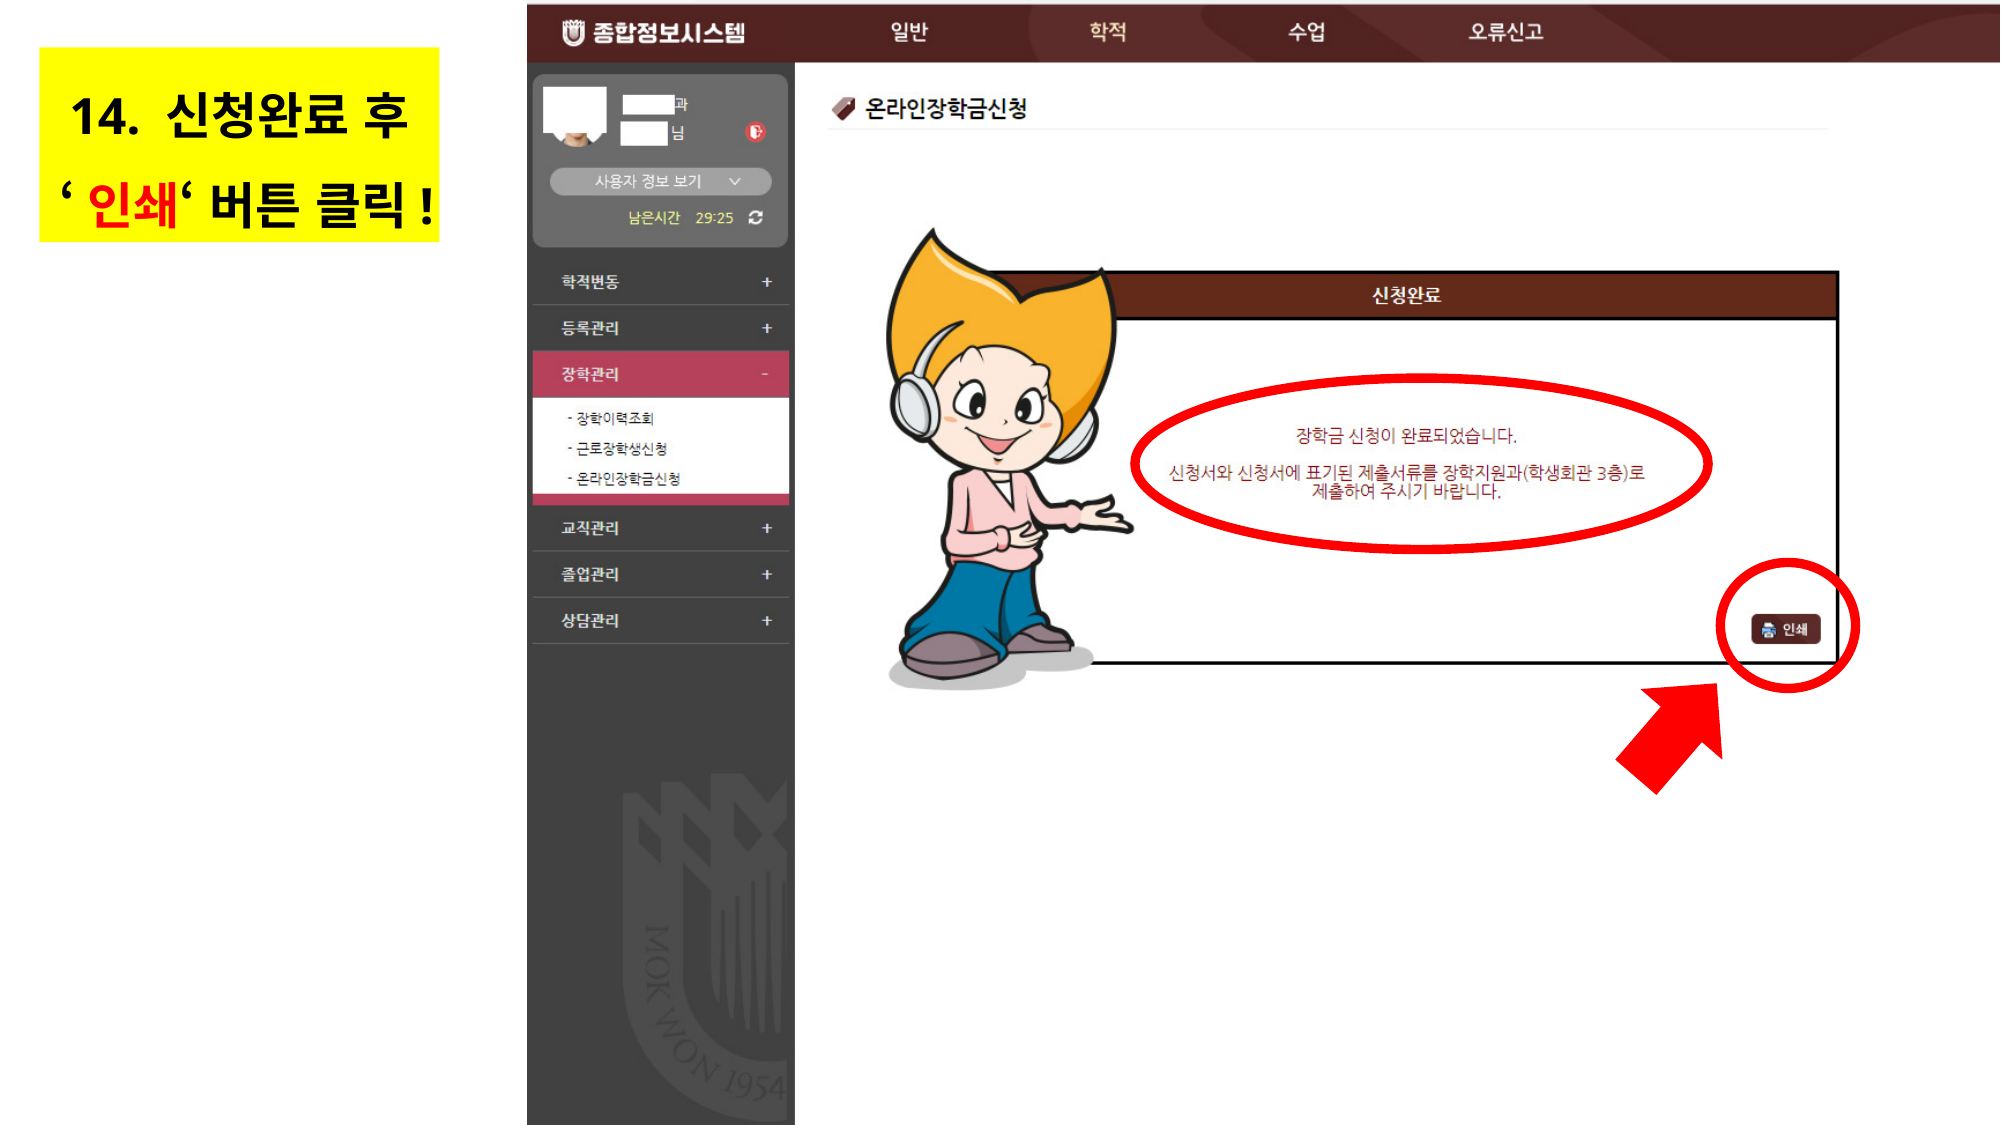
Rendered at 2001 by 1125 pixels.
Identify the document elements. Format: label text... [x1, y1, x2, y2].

picture [527, 0, 2000, 1125]
text_box 14. 신청완료 후 ‘인쇄‘ 버튼 클릭! [39, 47, 440, 243]
